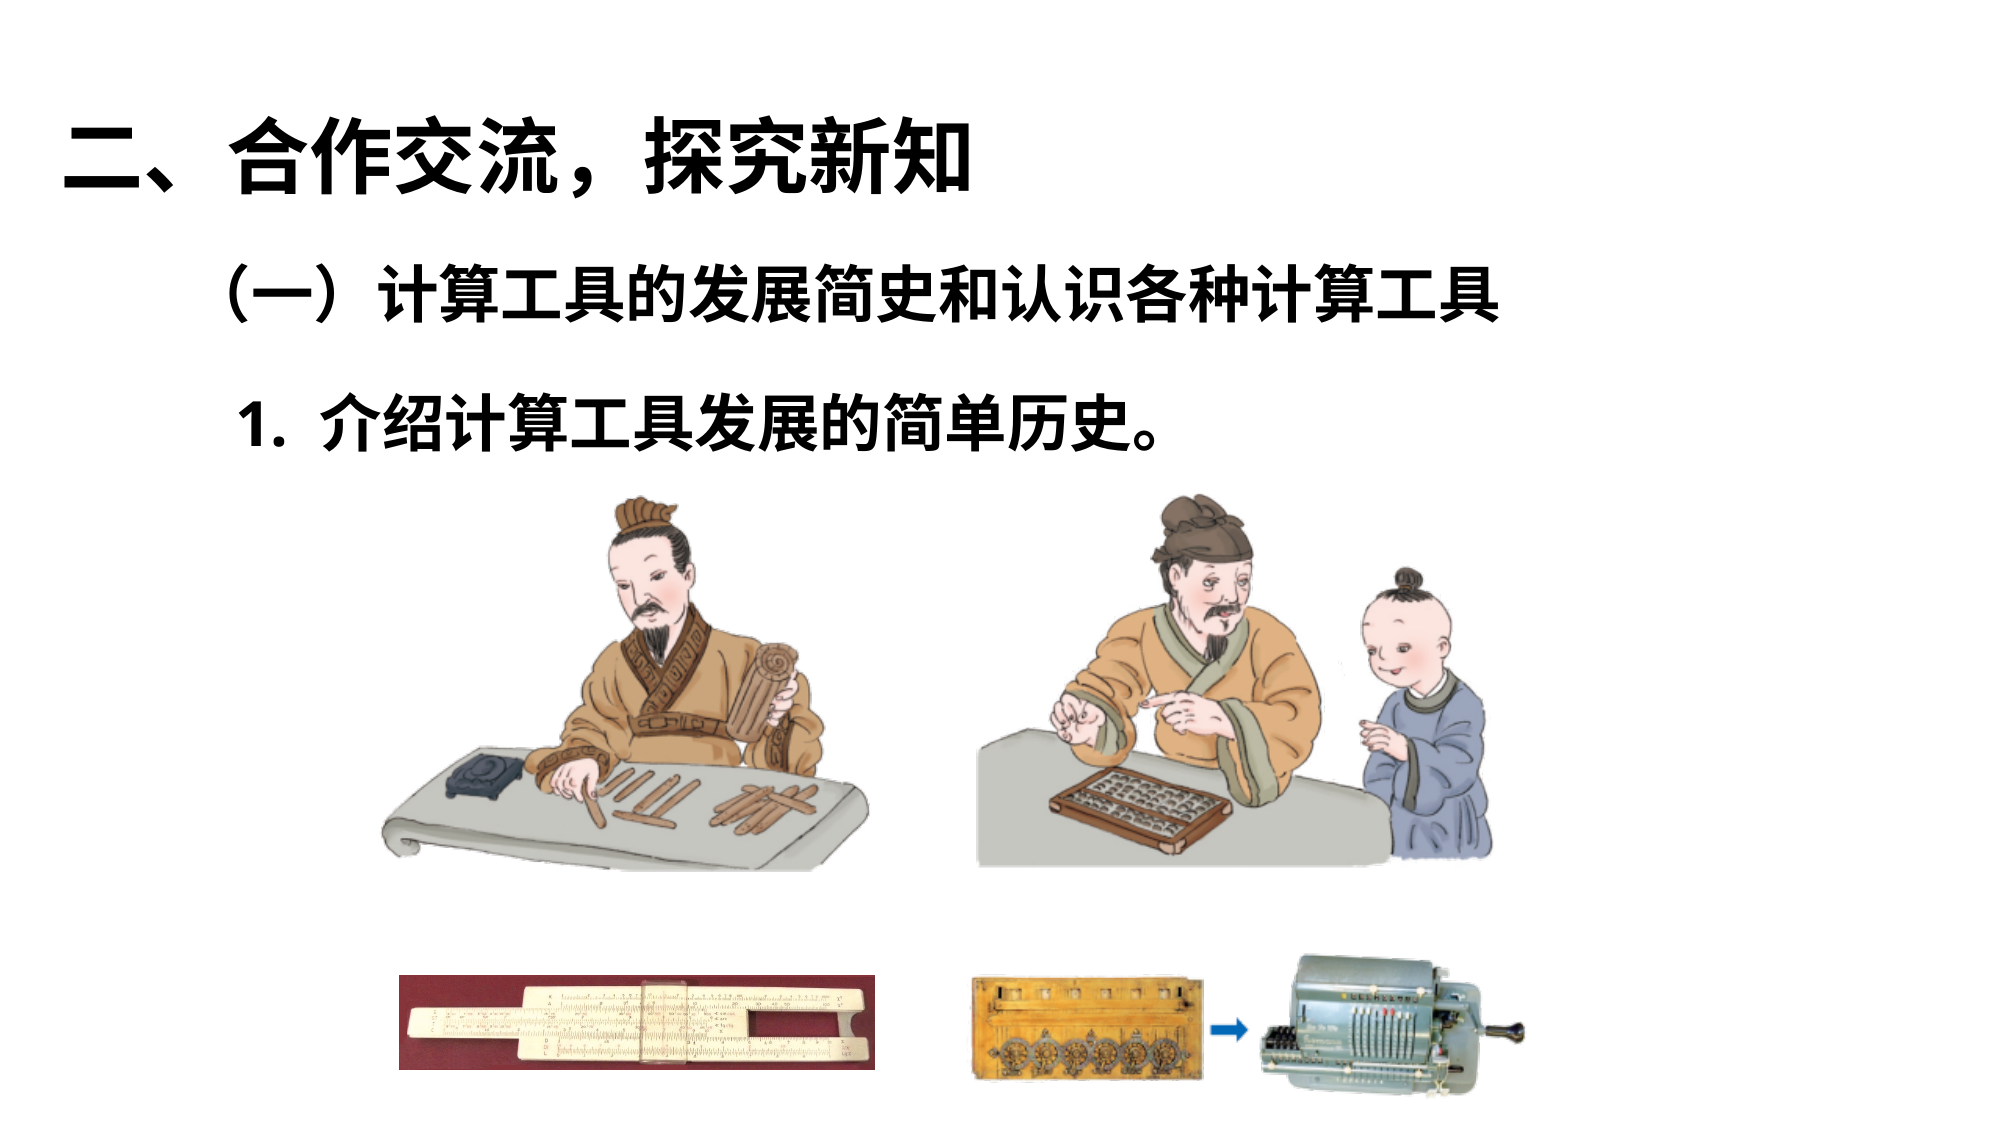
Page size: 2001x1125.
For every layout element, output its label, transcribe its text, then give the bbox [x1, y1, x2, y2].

text_box 1. 介绍计算工具发展的简单历史。 [220, 338, 1516, 467]
text_box 二、合作交流，探究新知 [45, 84, 1051, 225]
text_box （一）计算工具的发展简史和认识各种计算工具 [173, 210, 1724, 338]
picture [951, 488, 1497, 872]
picture [399, 975, 875, 1070]
picture [961, 951, 1533, 1100]
picture [374, 488, 893, 873]
